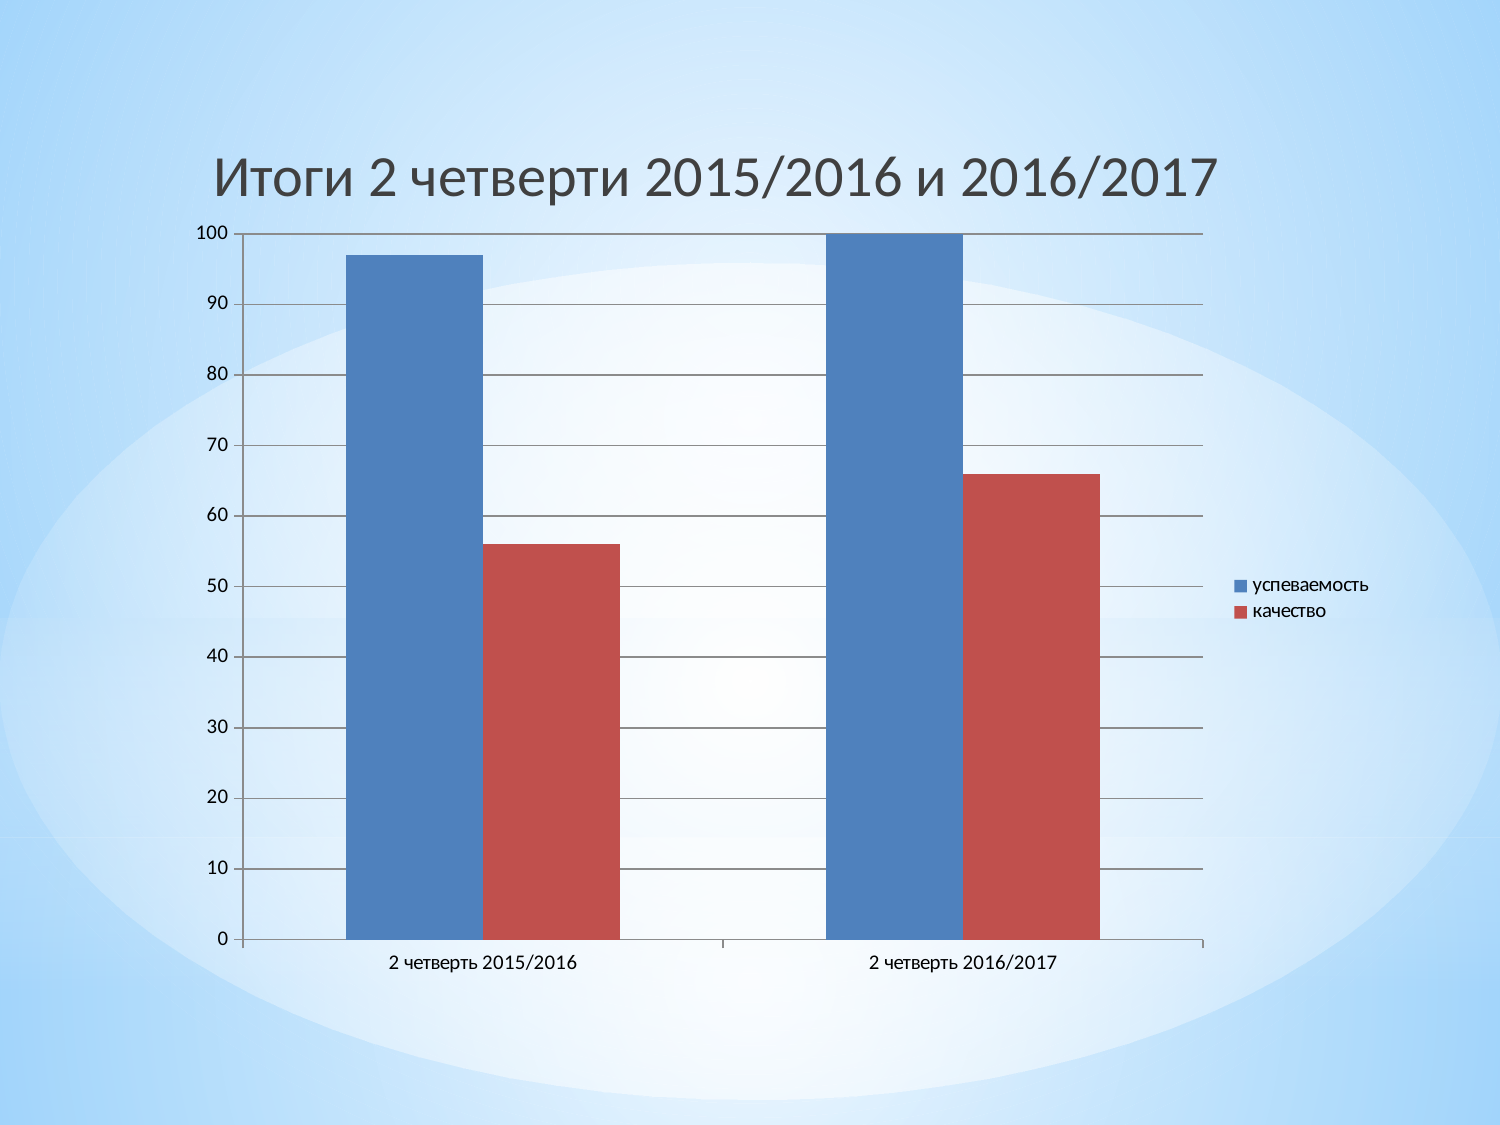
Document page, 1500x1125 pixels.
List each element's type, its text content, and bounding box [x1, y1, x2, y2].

chart [170, 207, 1389, 991]
list Итоги 2 четверти 2015/2016 и 2016/2017 [187, 120, 1238, 205]
